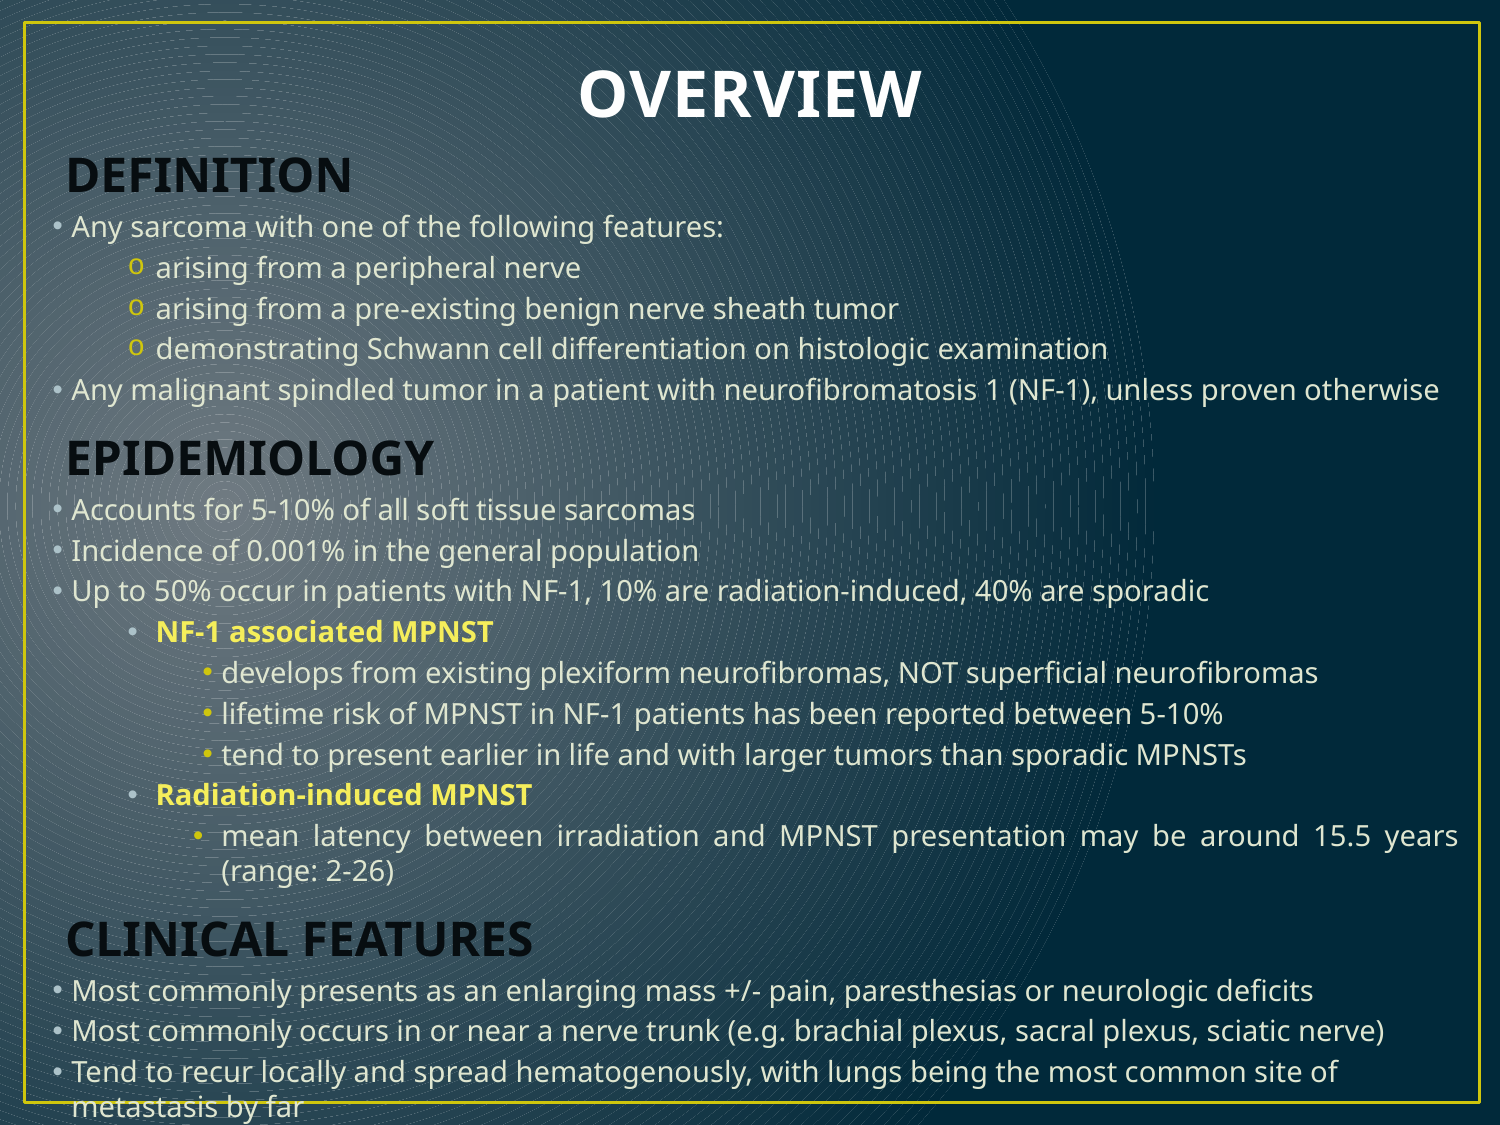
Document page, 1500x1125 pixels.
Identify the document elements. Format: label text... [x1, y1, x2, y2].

title OVERVIEW [99, 45, 1400, 137]
list DEFINITION Any sarcoma with one of the following features: arising from a peripheral nerve arising from a pre-existing benign nerve sheath tumor demonstrating Schwann cell differentiation on histologic examination Any malignant spindled tumor in a patient with neurofibromatosis 1 (NF-1), unless proven otherwise EPIDEMIOLOGY Accounts for 5-10% of all soft tissue sarcomas Incidence of 0.001% in the general population Up to 50% occur in patients with NF-1, 10% are radiation-induced, 40% are sporadic NF-1 associated MPNST develops from existing plexiform neurofibromas, NOT superficial neurofibromas lifetime risk of MPNST in NF-1 patients has been reported between 5-10% tend to present earlier in life and with larger tumors than sporadic MPNSTs Radiation-induced MPNST mean latency between irradiation and MPNST presentation may be around 15.5 years (range: 2-26) CLINICAL FEATURES Most commonly presents as an enlarging mass +/- pain, paresthesias or neurologic deficits Most commonly occurs in or near a nerve trunk (e.g. brachial plexus, sacral plexus, sciatic nerve) Tend to recur locally and spread hematogenously, with lungs being the most common site of metastasis by far [37, 137, 1475, 1113]
